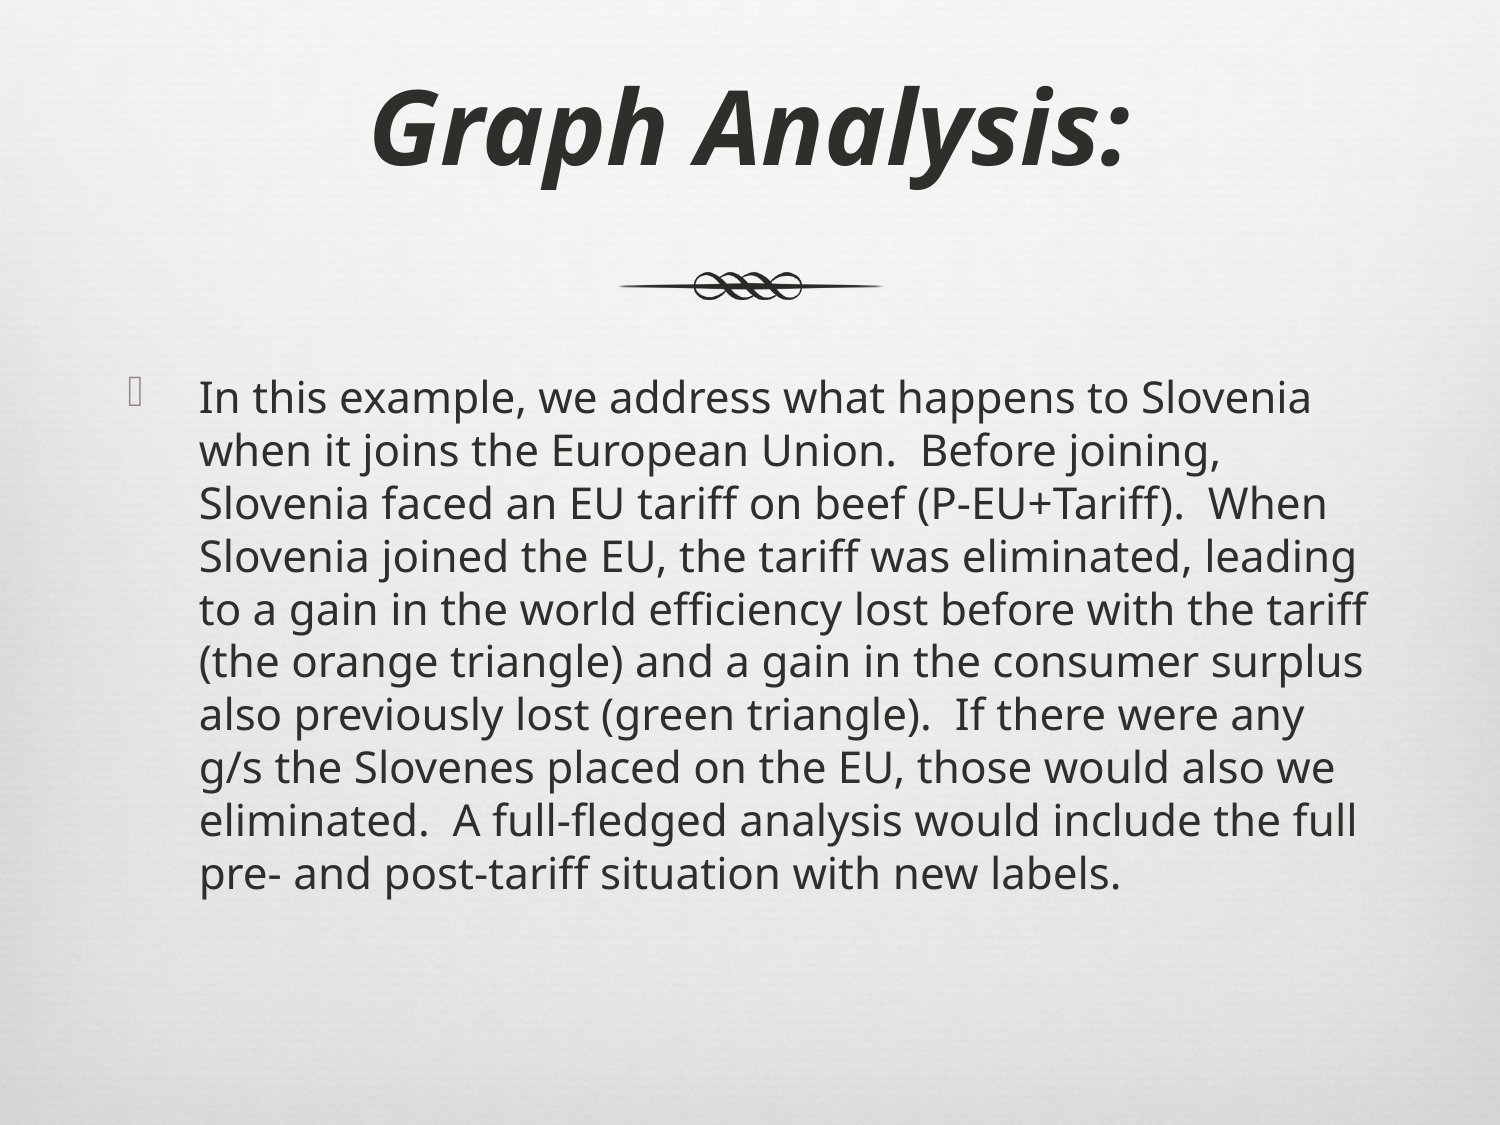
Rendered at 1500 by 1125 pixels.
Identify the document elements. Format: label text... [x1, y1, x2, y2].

title Graph Analysis: [112, 11, 1388, 236]
list In this example, we address what happens to Slovenia when it joins the European Union. Before joining, Slovenia faced an EU tariff on beef (P-EU+Tariff). When Slovenia joined the EU, the tariff was eliminated, leading to a gain in the world efficiency lost before with the tariff (the orange triangle) and a gain in the consumer surplus also previously lost (green triangle). If there were any g/s the Slovenes placed on the EU, those would also we eliminated. A full-fledged analysis would include the full pre- and post-tariff situation with new labels. [112, 362, 1388, 963]
picture [615, 272, 885, 300]
